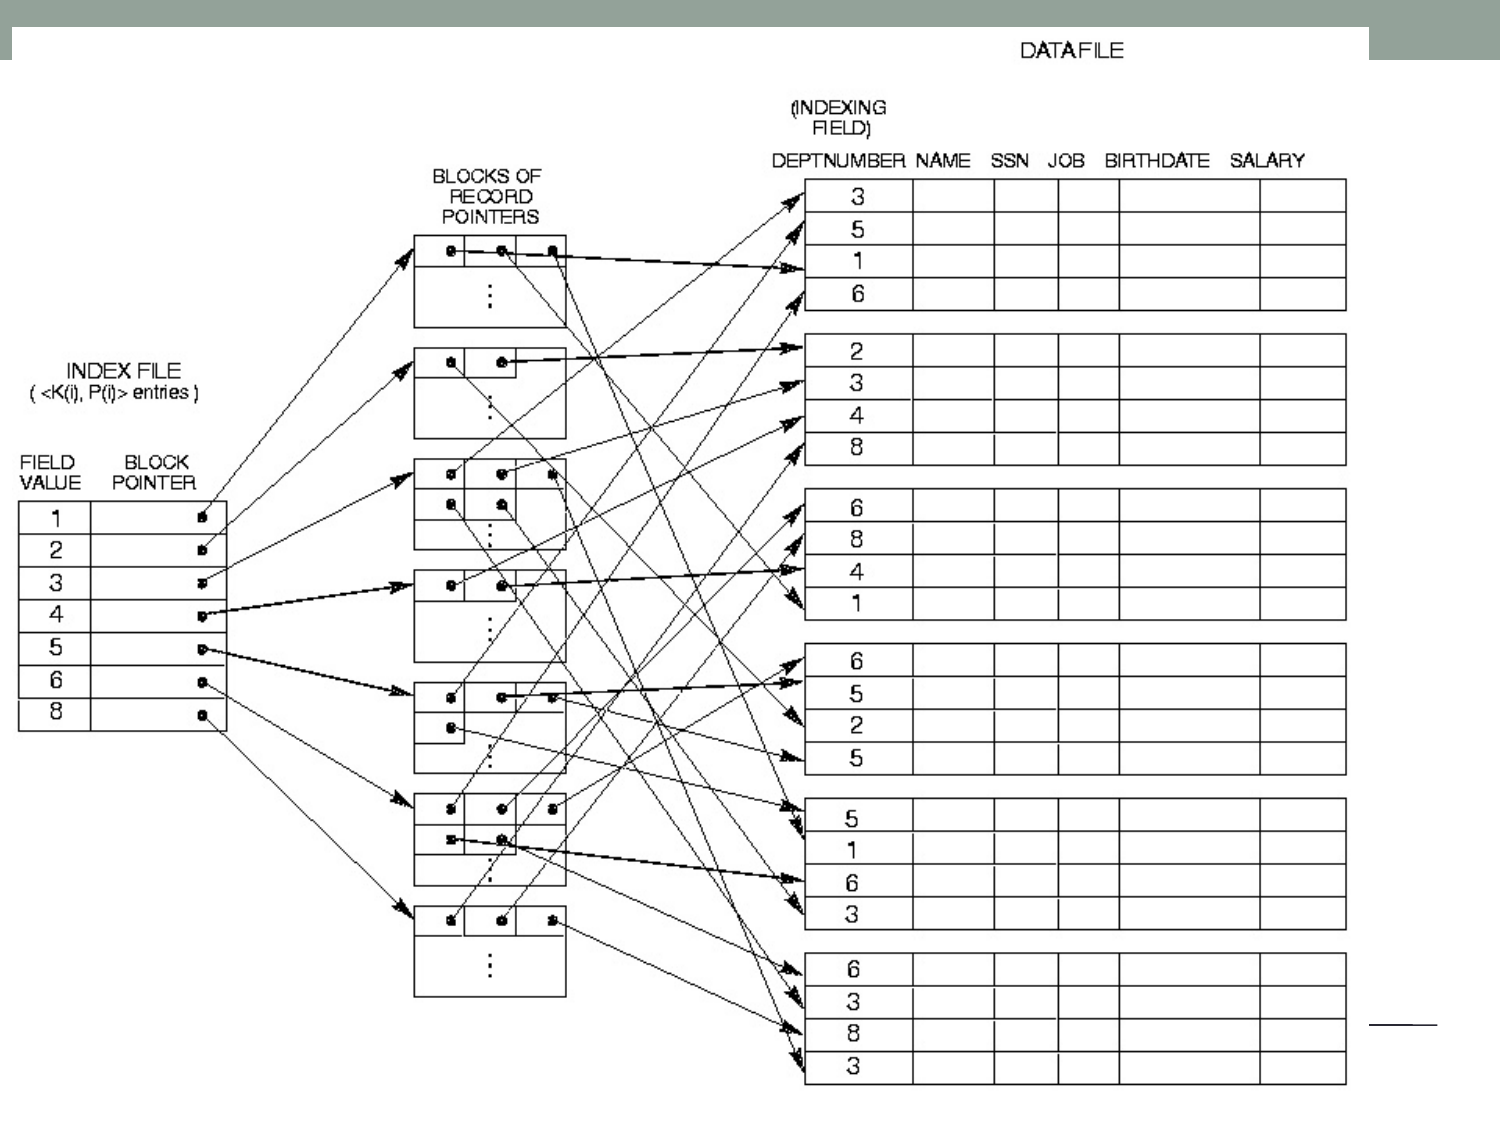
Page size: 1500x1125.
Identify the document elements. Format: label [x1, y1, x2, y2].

picture [12, 27, 1369, 1098]
